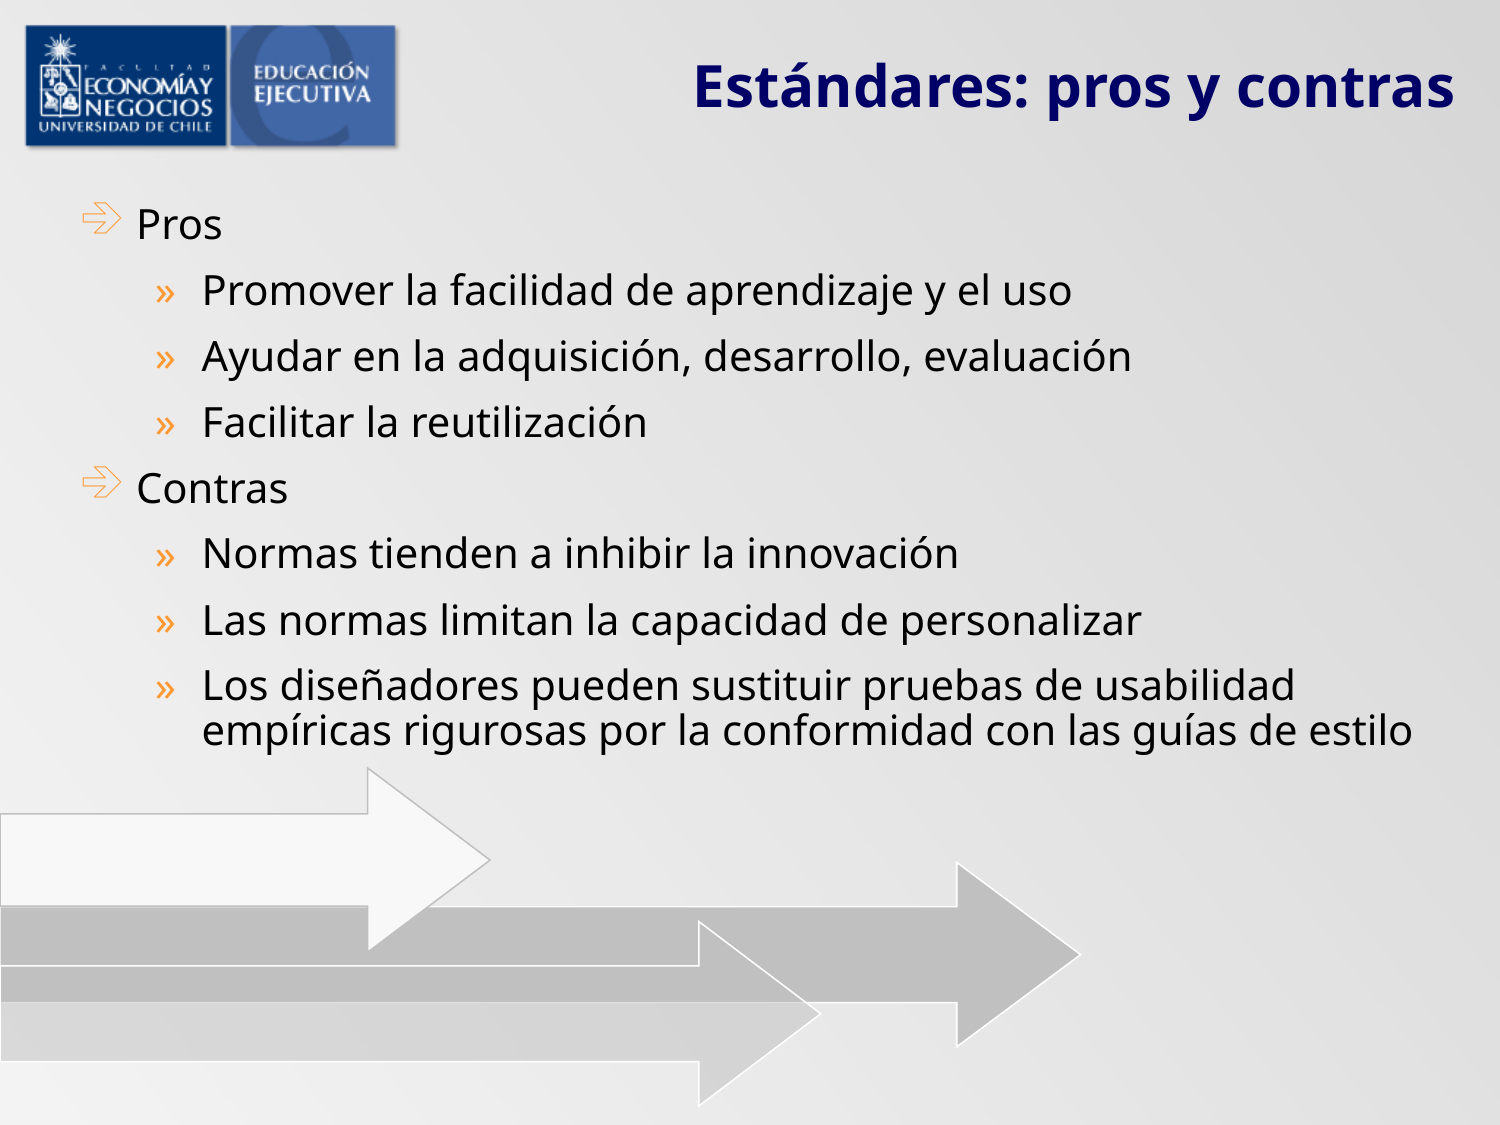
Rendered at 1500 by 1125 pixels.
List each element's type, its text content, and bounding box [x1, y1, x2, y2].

picture [0, 0, 1500, 1125]
list Pros Promover la facilidad de aprendizaje y el uso Ayudar en la adquisición, desarrollo, evaluación Facilitar la reutilización Contras Normas tienden a inhibir la innovación Las normas limitan la capacidad de personalizar Los diseñadores pueden sustituir pruebas de usabilidad empíricas rigurosas por la conformidad con las guías de estilo [64, 196, 1459, 1012]
title Estándares: pros y contras [395, 18, 1471, 150]
